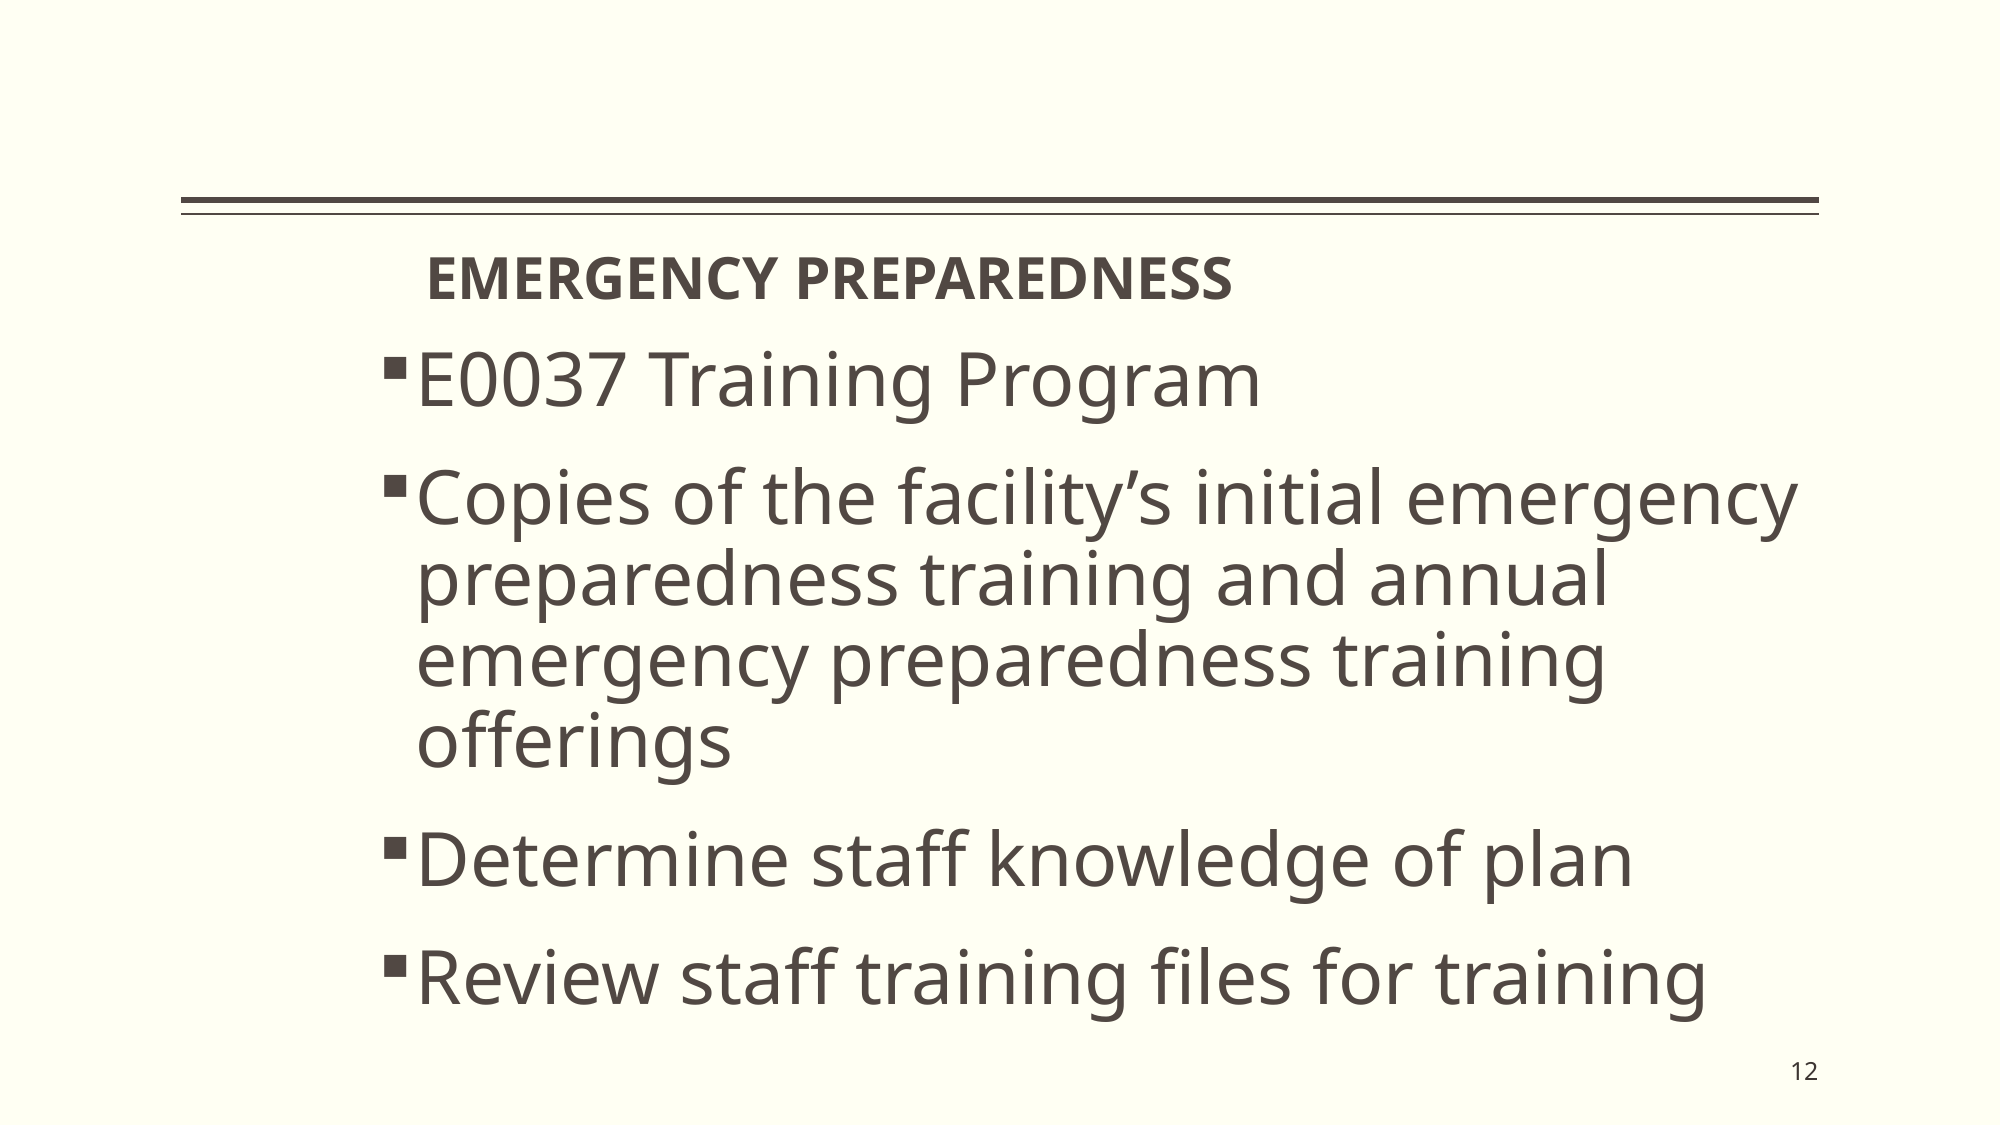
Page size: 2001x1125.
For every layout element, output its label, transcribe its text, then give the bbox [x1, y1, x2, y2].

list E0037 Training Program Copies of the facility’s initial emergency preparedness training and annual emergency preparedness training offerings Determine staff knowledge of plan Review staff training files for training [378, 246, 1841, 1052]
title EMERGENCY PREPAREDNESS [425, 109, 1888, 320]
slide_number 12 [1518, 1042, 1819, 1103]
